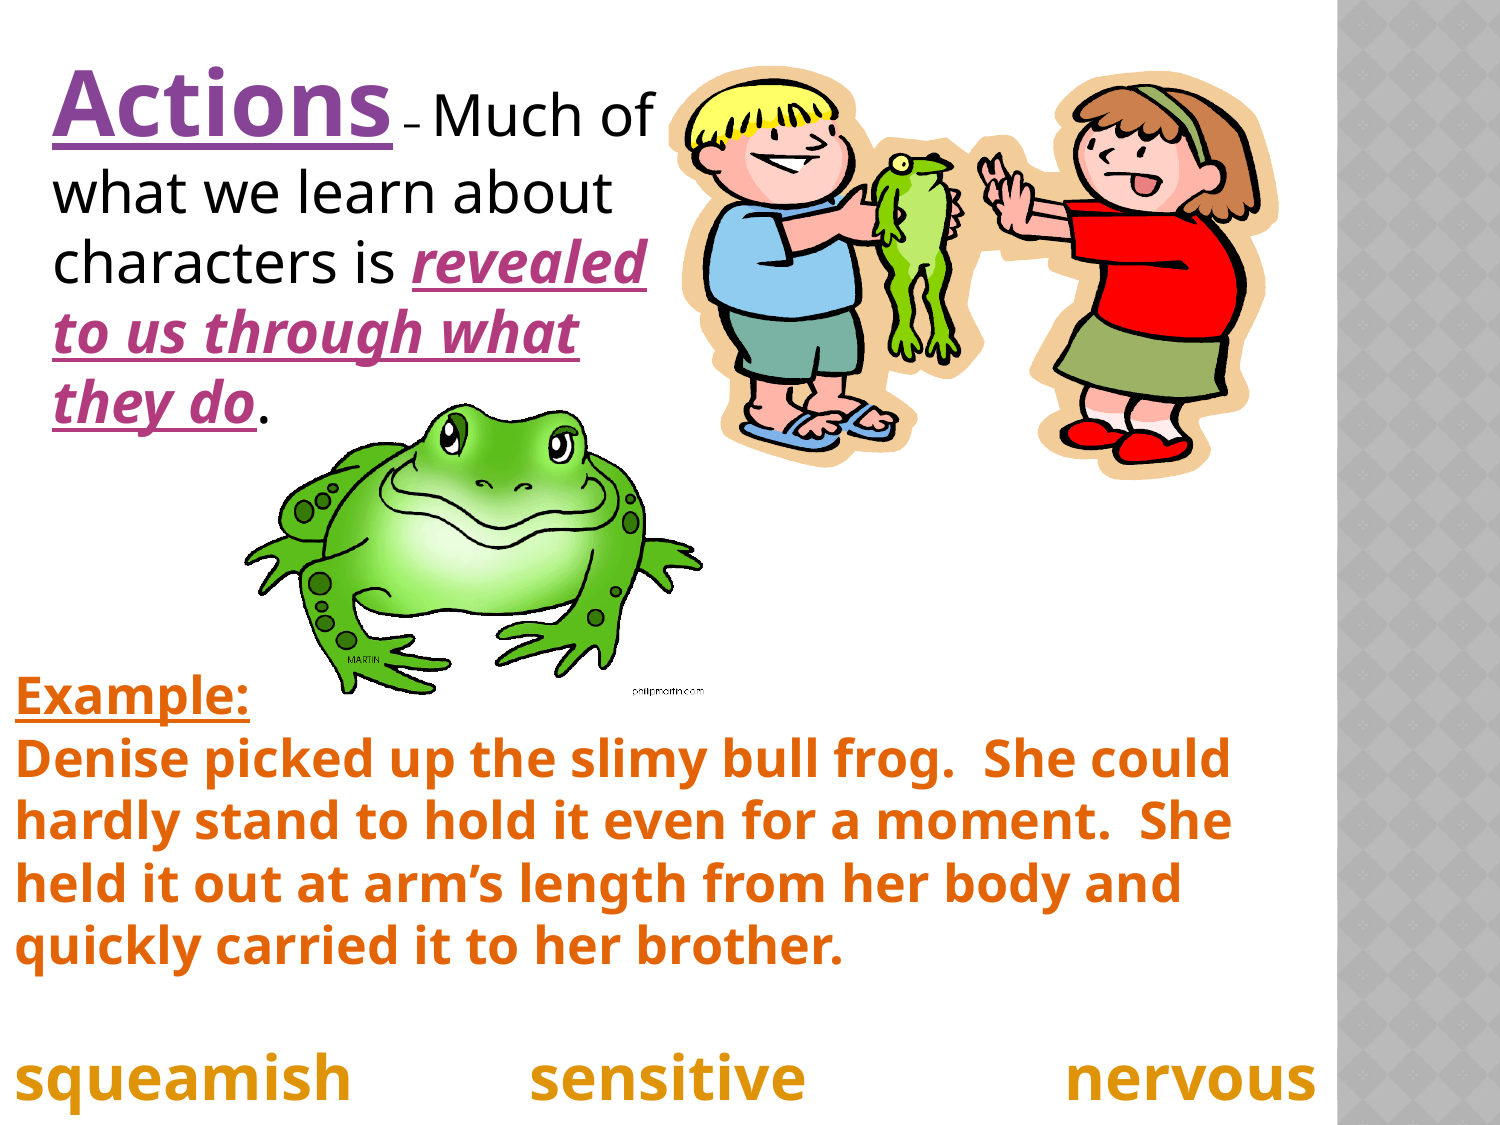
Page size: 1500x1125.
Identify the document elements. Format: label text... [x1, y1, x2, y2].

text_box Example: Denise picked up the slimy bull frog. She could hardly stand to hold it even for a moment. She held it out at arm’s length from her body and quickly carried it to her brother. squeamish sensitive nervous [0, 655, 1338, 1120]
text_box Actions – Much of what we learn about characters is revealed to us through what they do. [37, 37, 713, 443]
picture [235, 58, 1288, 706]
